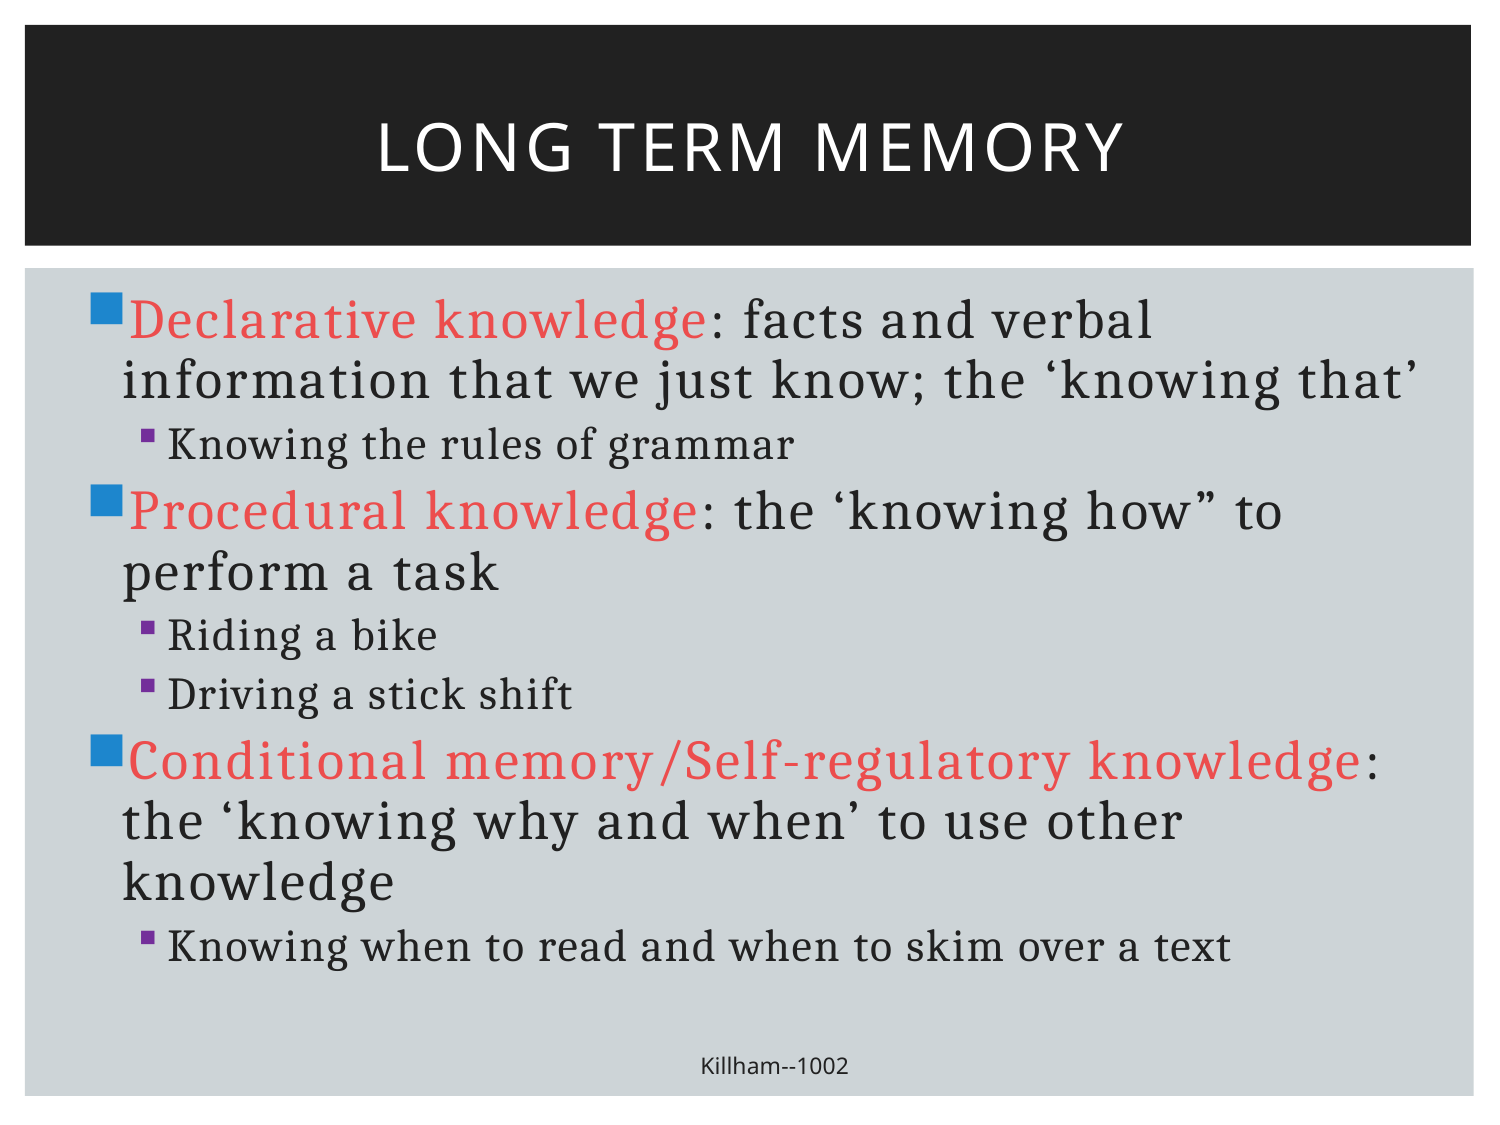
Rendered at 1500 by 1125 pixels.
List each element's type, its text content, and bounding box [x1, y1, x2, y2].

title Long Term Memory [62, 58, 1438, 232]
footer Killham--1002 [500, 1042, 1050, 1088]
list Declarative knowledge: facts and verbal information that we just know; the ‘knowing that’ Knowing the rules of grammar Procedural knowledge: the ‘knowing how” to perform a task Riding a bike Driving a stick shift Conditional memory/Self-regulatory knowledge: the ‘knowing why and when’ to use other knowledge Knowing when to read and when to skim over a text [62, 281, 1442, 1005]
